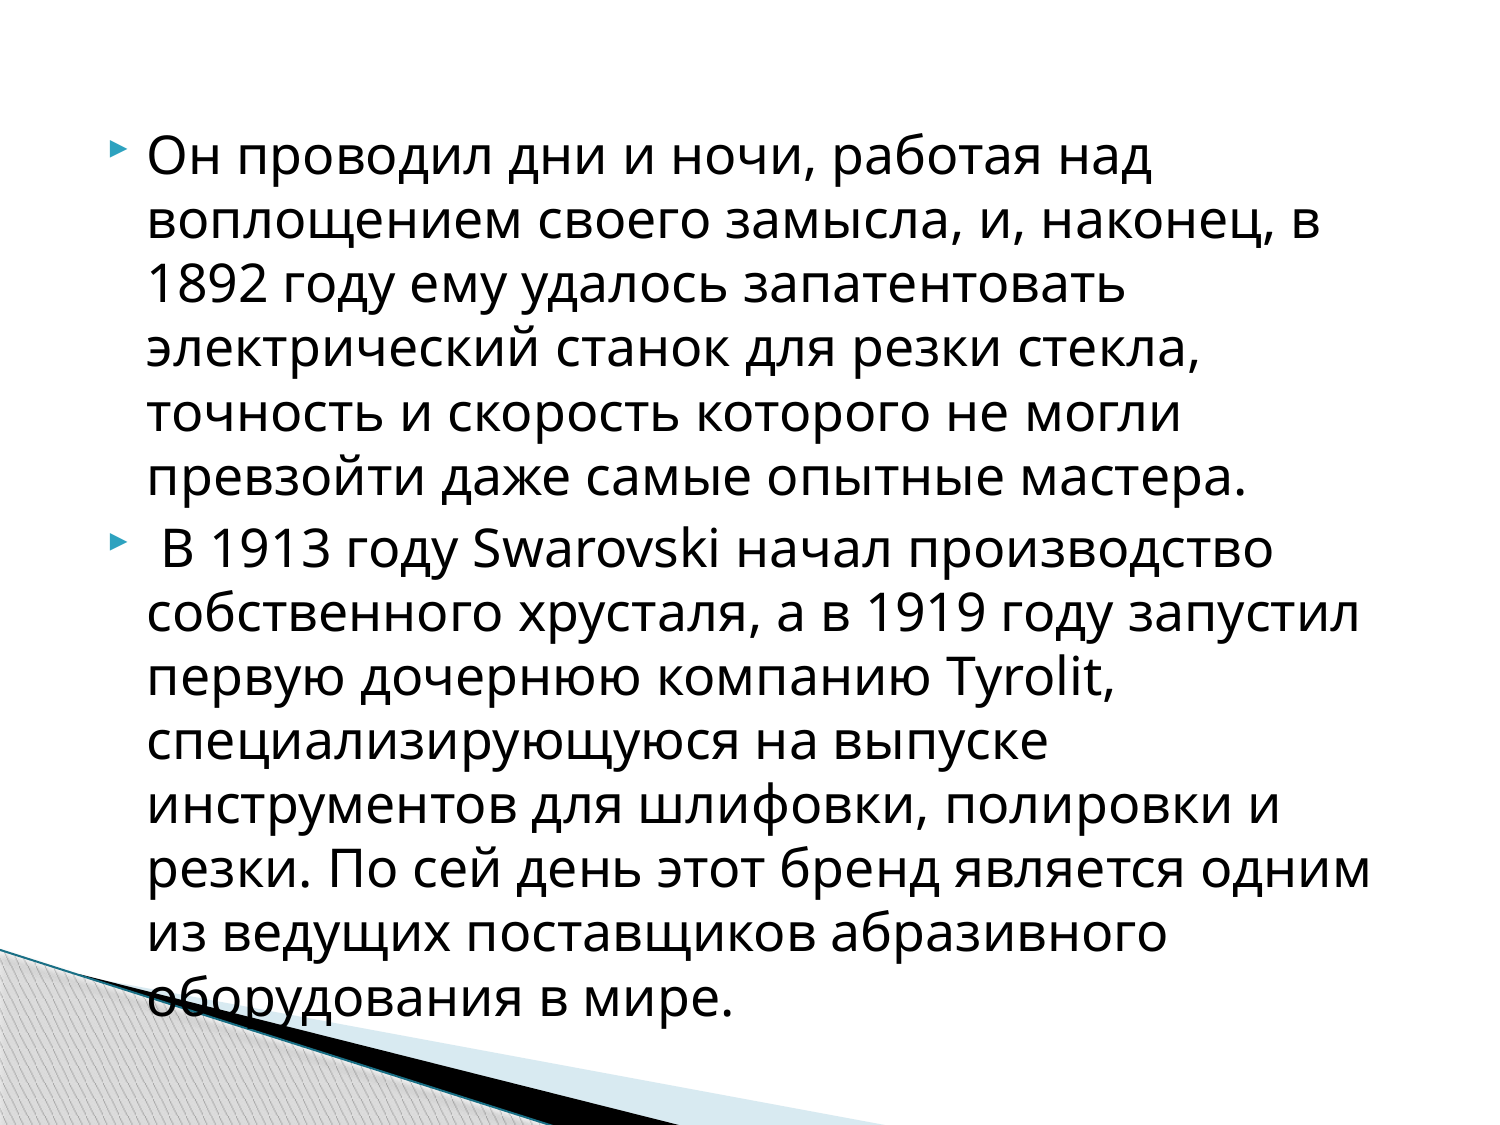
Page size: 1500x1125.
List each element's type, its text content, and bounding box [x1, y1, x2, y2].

list Он проводил дни и ночи, работая над воплощением своего замысла, и, наконец, в 1892 году ему удалось запатентовать электрический станок для резки стекла, точность и скорость которого не могли превзойти даже самые опытные мастера. В 1913 году Swarovski начал производство собственного хрусталя, а в 1919 году запустил первую дочернюю компанию Tyrolit, специализирующуюся на выпуске инструментов для шлифовки, полировки и резки. По сей день этот бренд является одним из ведущих поставщиков абразивного оборудования в мире. [75, 113, 1425, 1035]
